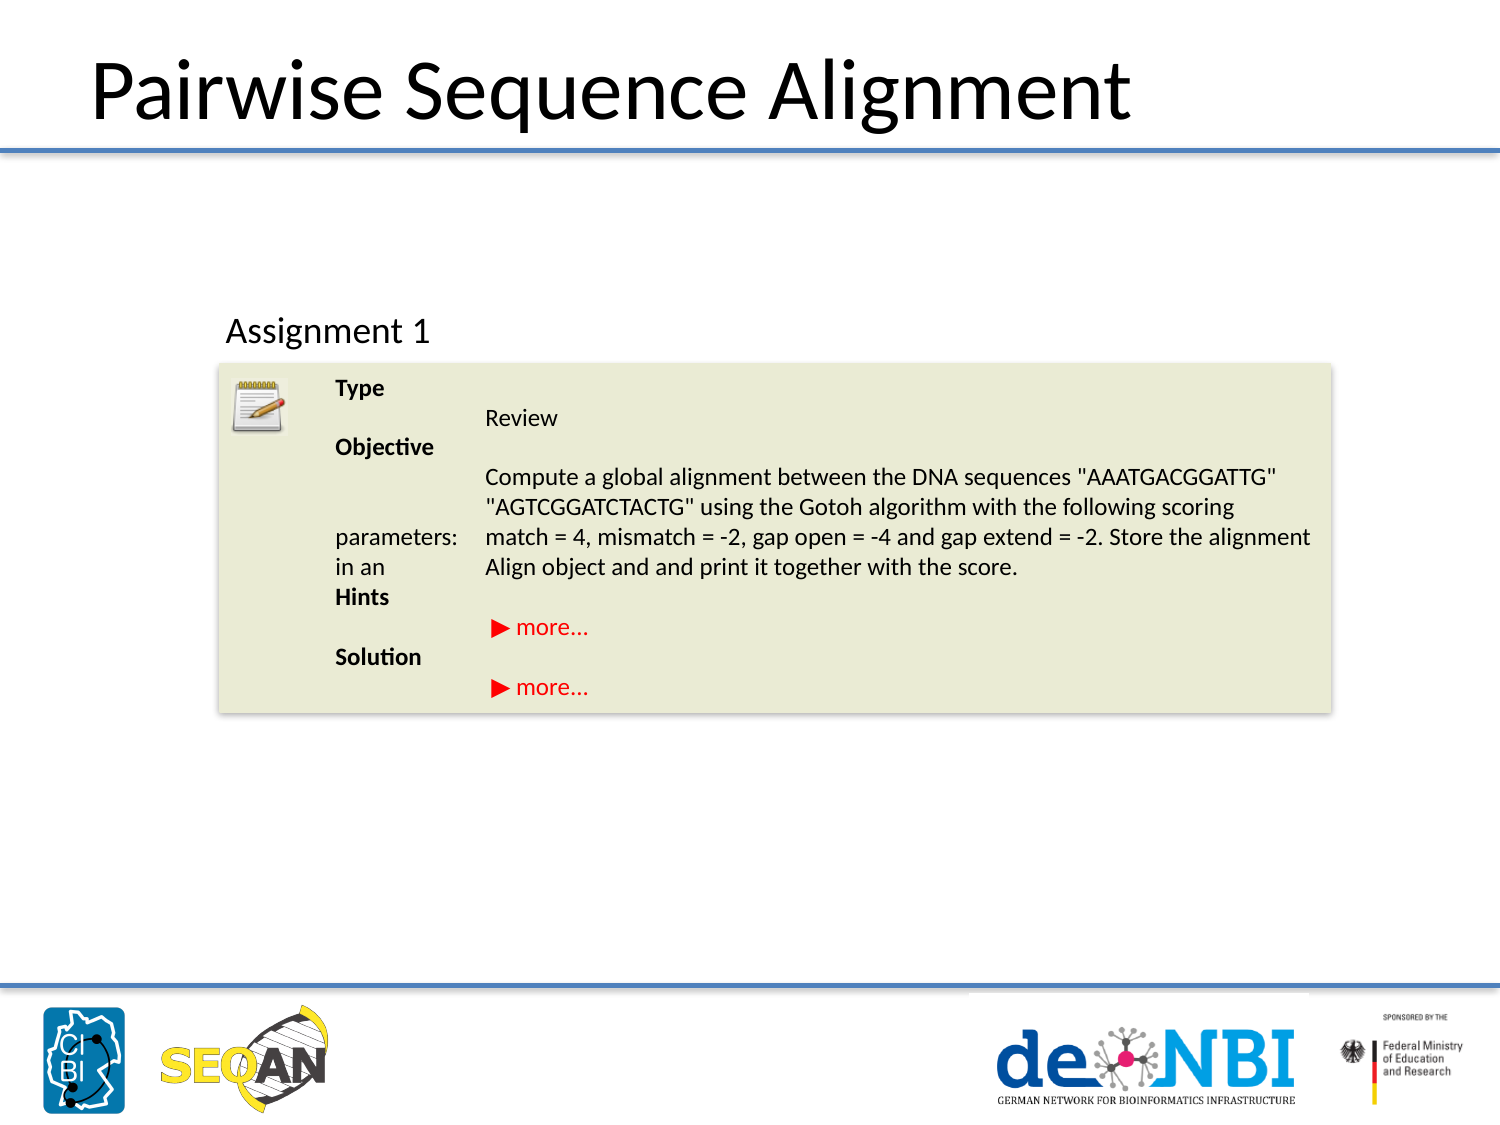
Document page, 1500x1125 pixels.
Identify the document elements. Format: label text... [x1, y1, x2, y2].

text_box Type Review Objective Compute a global alignment between the DNA sequences "AAATGACGGATTG" "AGTCGGATCTACTG" using the Gotoh algorithm with the following scoring parameters: match = 4, mismatch = -2, gap open = -4 and gap extend = -2. Store the alignment in an Align object and and print it together with the score. Hints ▶ more... Solution ▶ more... [320, 363, 1331, 708]
picture [969, 993, 1309, 1122]
picture [141, 1002, 332, 1121]
text_box [219, 363, 1331, 713]
text_box Assignment 1 [210, 299, 497, 359]
picture [230, 378, 289, 436]
picture [48, 1010, 120, 1109]
title Pairwise Sequence Alignment [75, 25, 1425, 145]
